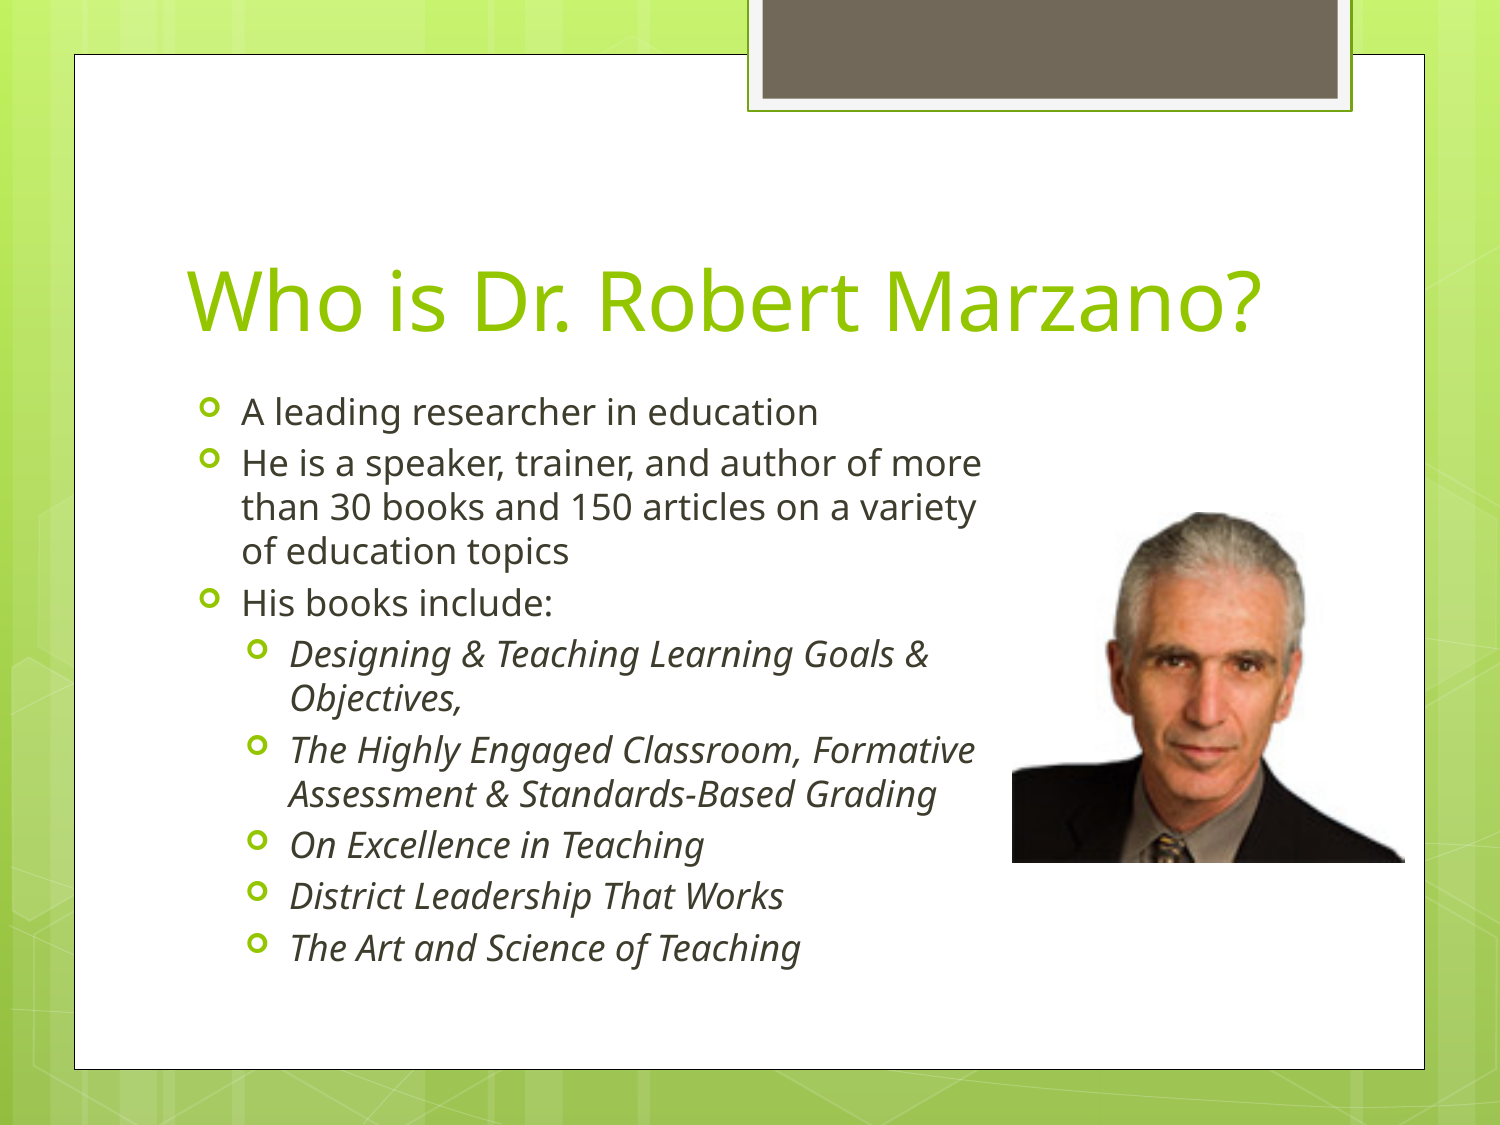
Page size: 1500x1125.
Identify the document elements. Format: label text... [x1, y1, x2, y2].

title Who is Dr. Robert Marzano? [171, 168, 1324, 357]
picture [1012, 512, 1405, 863]
list A leading researcher in education He is a speaker, trainer, and author of more than 30 books and 150 articles on a variety of education topics His books include: Designing & Teaching Learning Goals & Objectives, The Highly Engaged Classroom, Formative Assessment & Standards-Based Grading On Excellence in Teaching District Leadership That Works The Art and Science of Teaching [171, 381, 1000, 1013]
